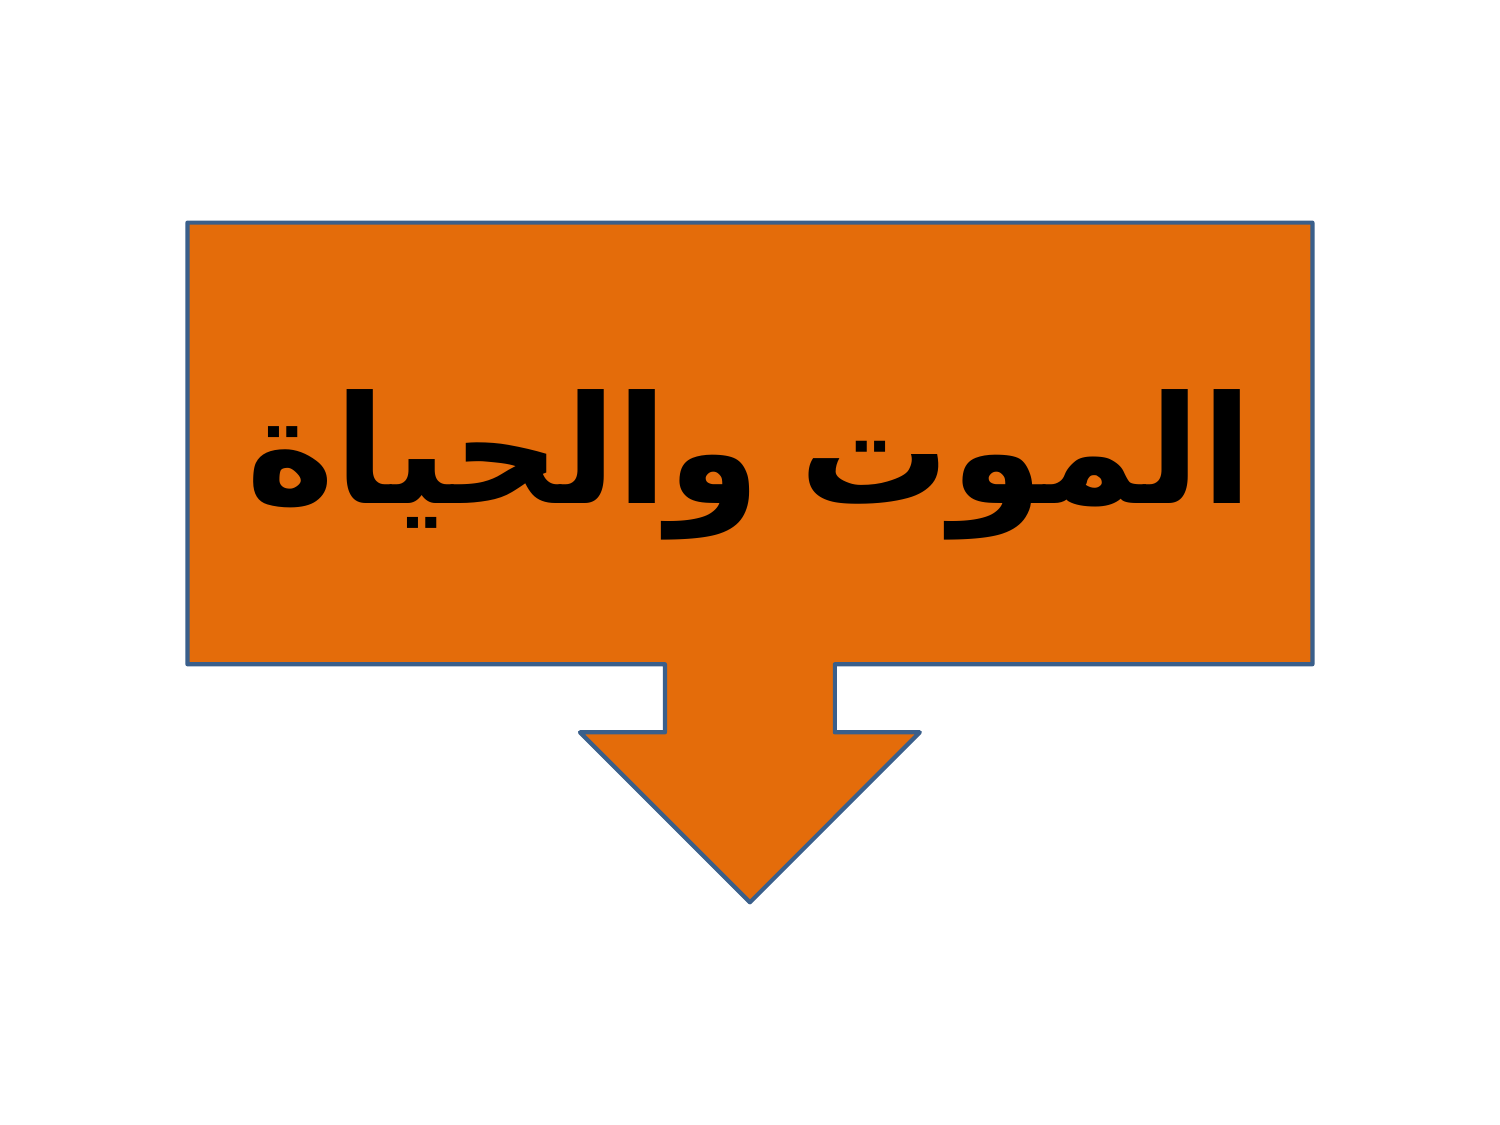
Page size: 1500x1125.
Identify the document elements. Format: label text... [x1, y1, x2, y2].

text_box الموت والحياة [185, 220, 1315, 905]
